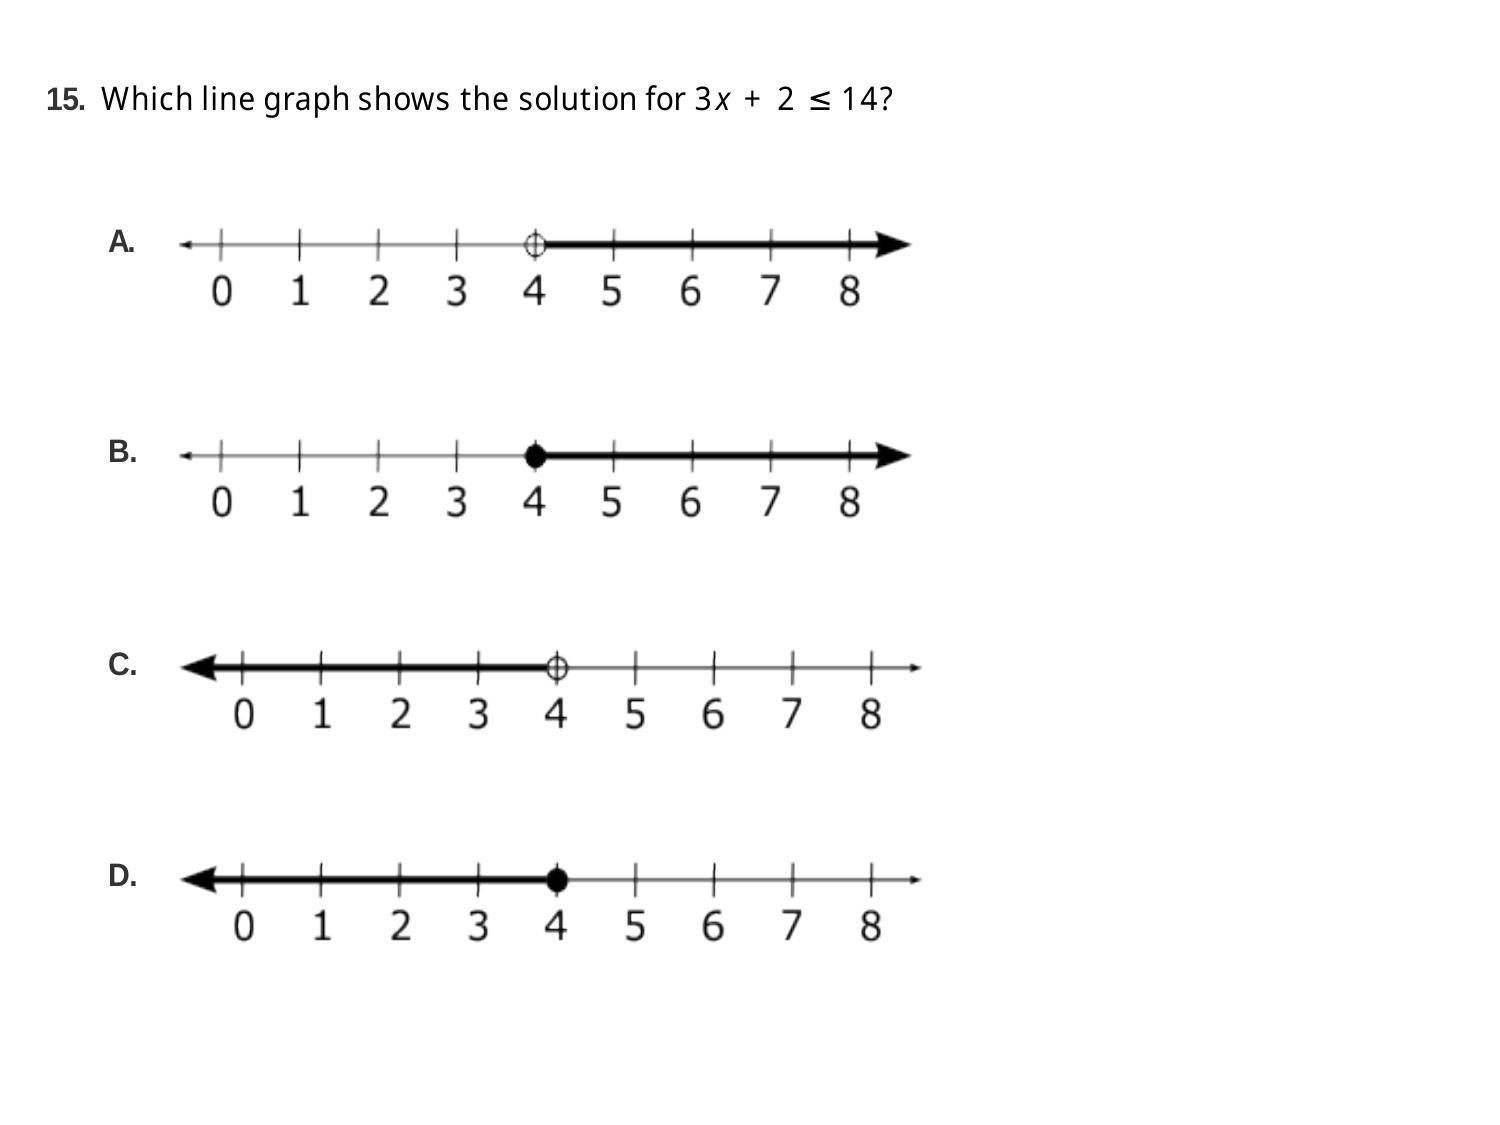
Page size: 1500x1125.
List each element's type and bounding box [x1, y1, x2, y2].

picture [37, 62, 1434, 1088]
